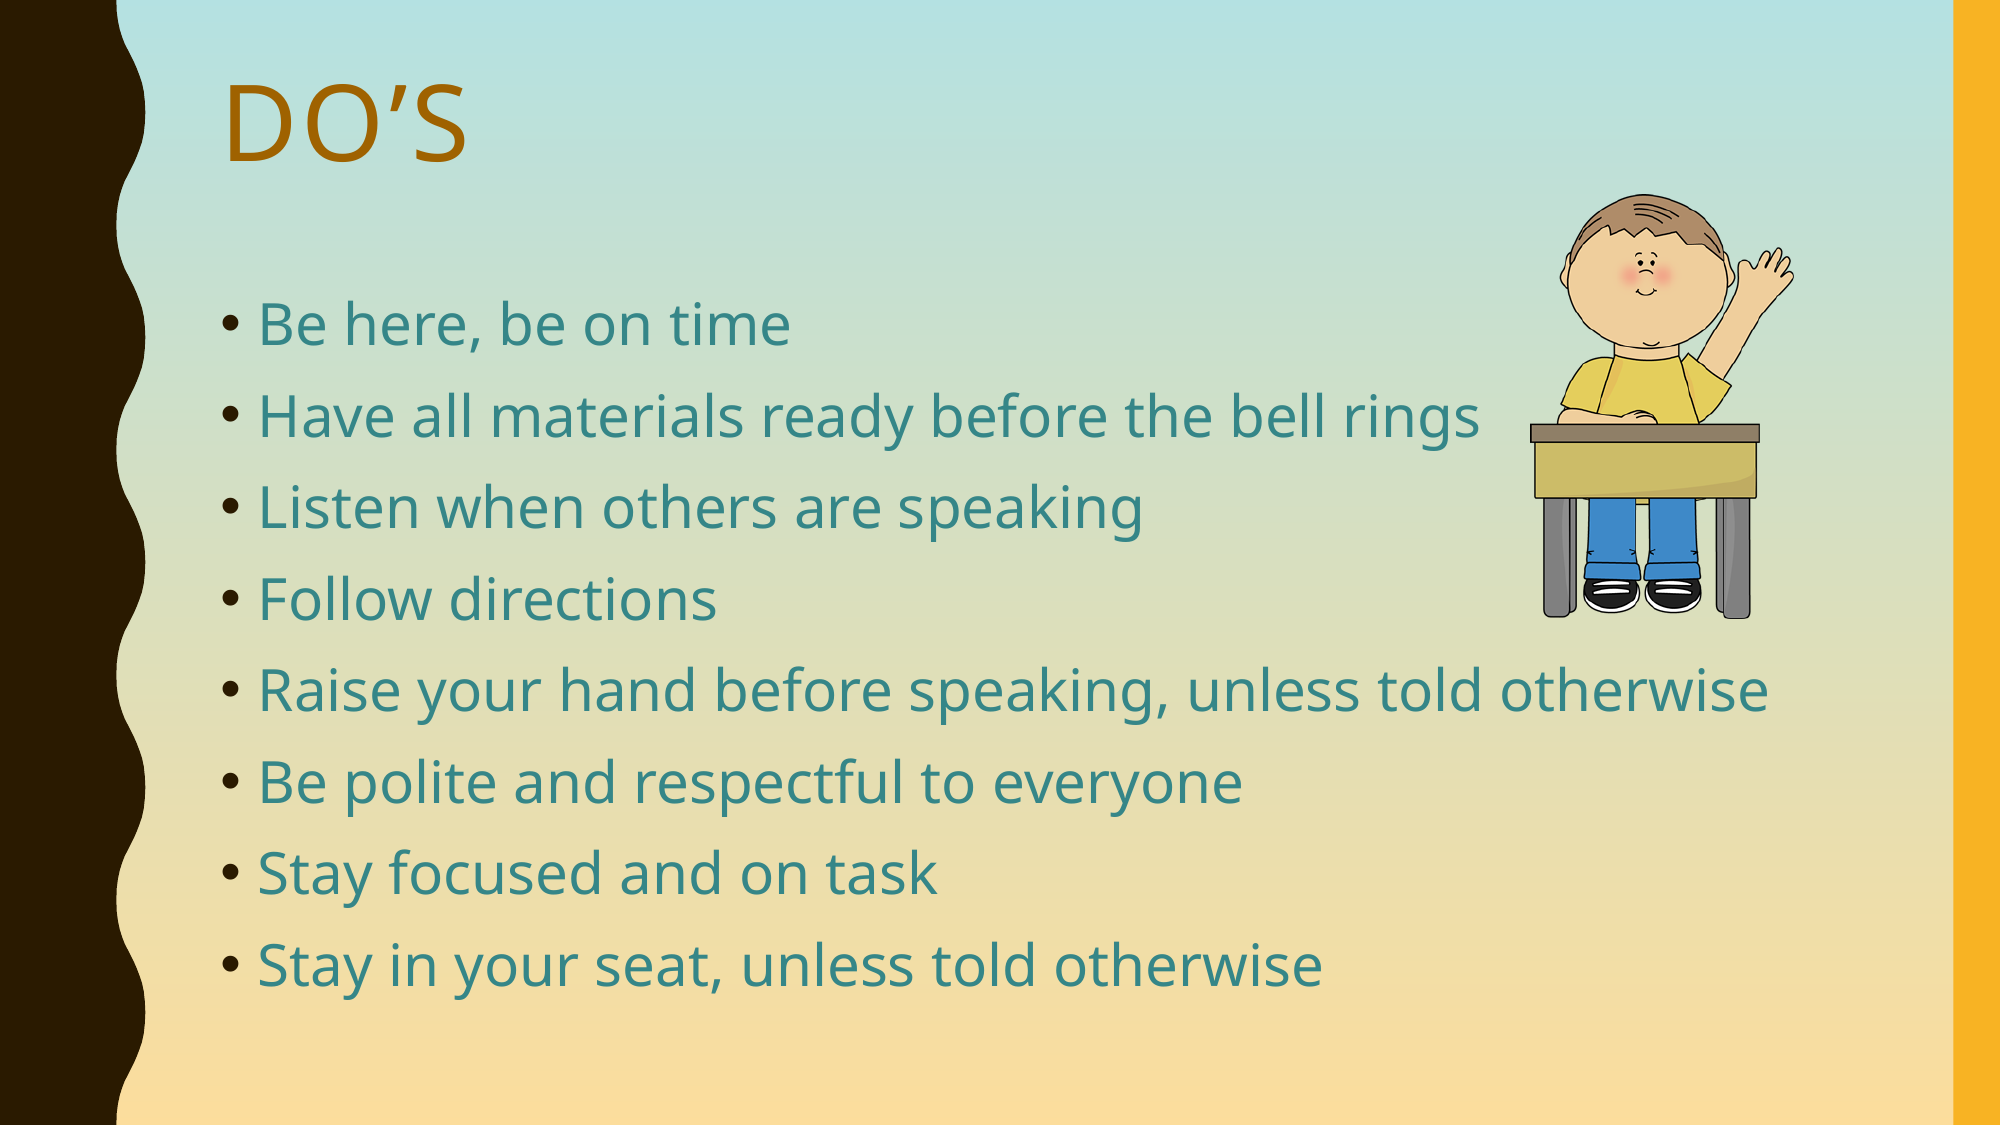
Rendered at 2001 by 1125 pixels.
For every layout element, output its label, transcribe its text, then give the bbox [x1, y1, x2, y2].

title DO’S [205, 62, 1875, 272]
picture [1530, 194, 1794, 619]
list Be here, be on time Have all materials ready before the bell rings Listen when others are speaking Follow directions Raise your hand before speaking, unless told otherwise Be polite and respectful to everyone Stay focused and on task Stay in your seat, unless told otherwise [205, 272, 1875, 965]
